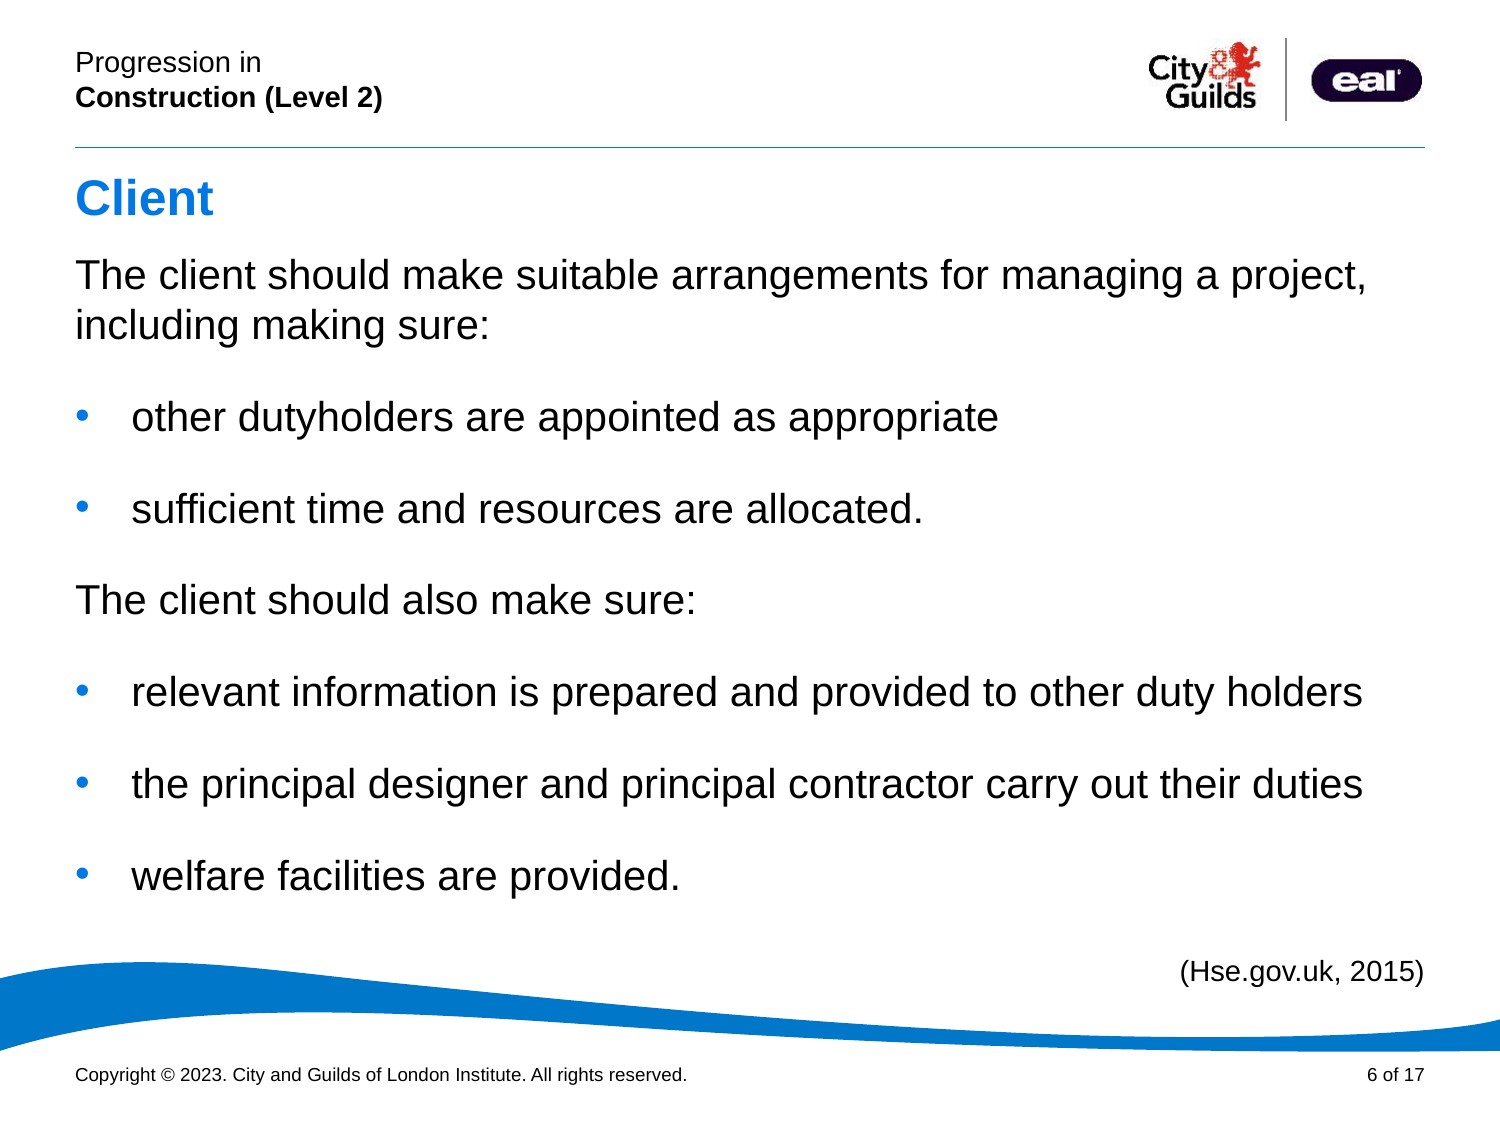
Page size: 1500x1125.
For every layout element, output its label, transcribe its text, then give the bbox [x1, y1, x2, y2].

picture [1149, 38, 1422, 121]
list The client should make suitable arrangements for managing a project, including making sure: other dutyholders are appointed as appropriate sufficient time and resources are allocated. The client should also make sure: relevant information is prepared and provided to other duty holders the principal designer and principal contractor carry out their duties welfare facilities are provided. (Hse.gov.uk, 2015) [74, 247, 1426, 918]
title Client [74, 165, 1426, 229]
